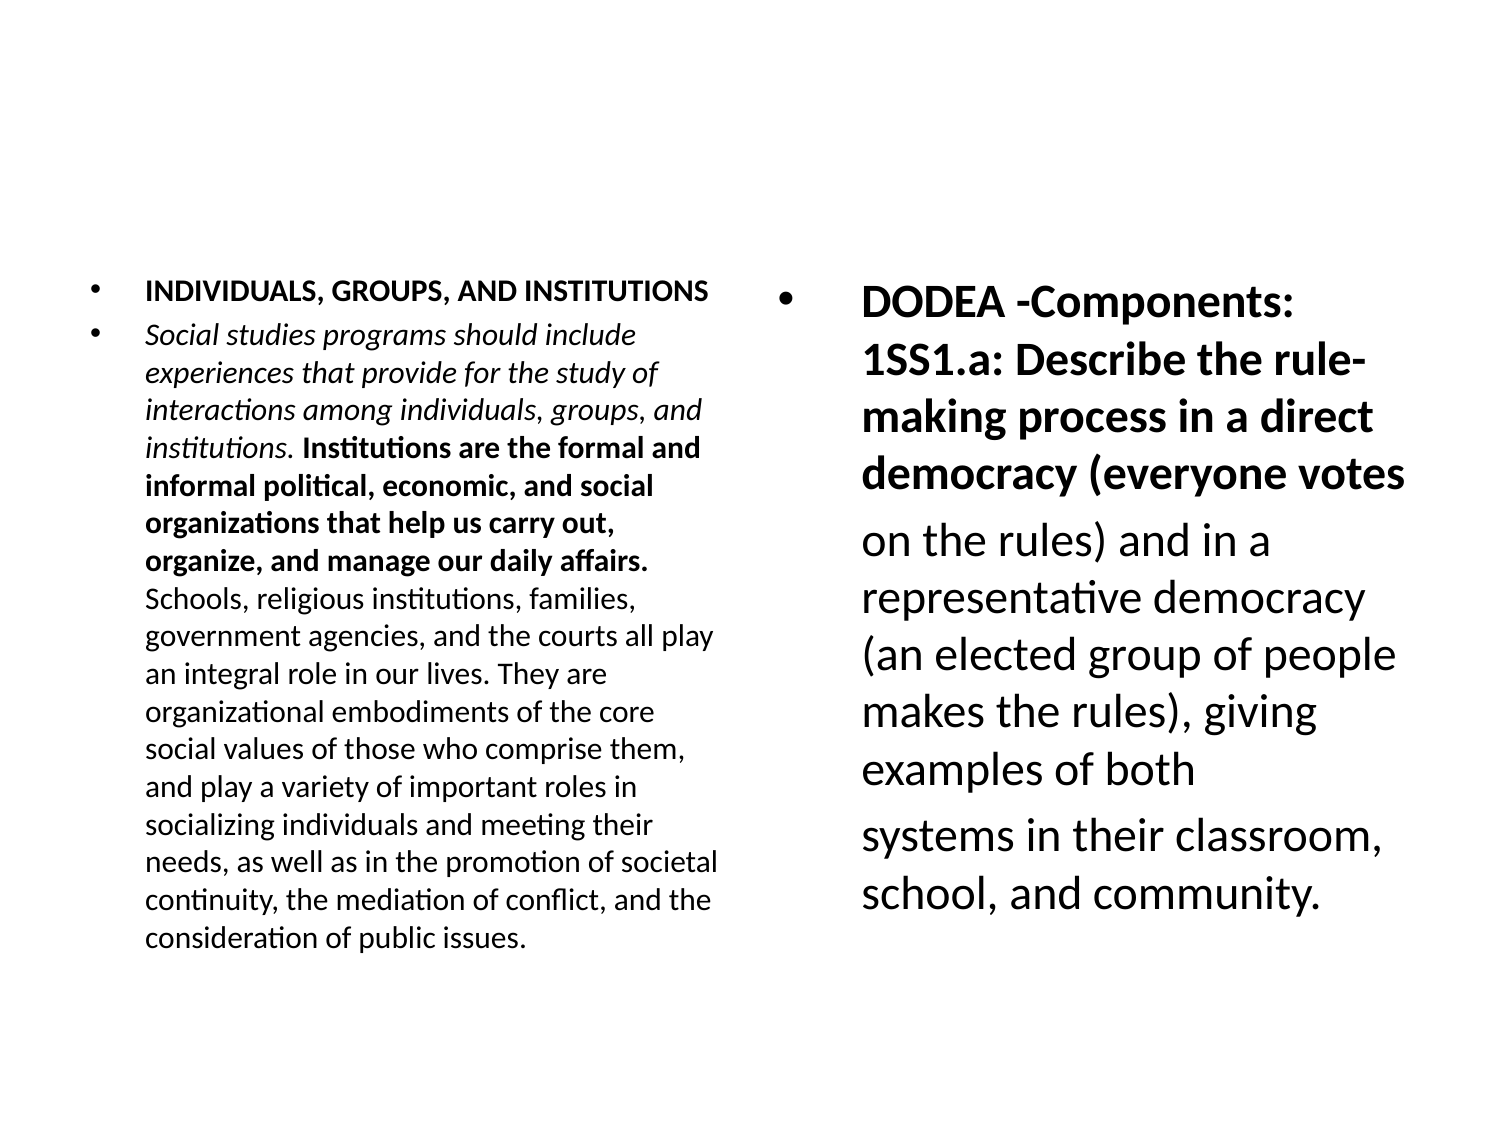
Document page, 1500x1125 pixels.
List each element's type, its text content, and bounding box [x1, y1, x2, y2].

list DODEA -Components: 1SS1.a: Describe the rule-making process in a direct democracy (everyone votes on the rules) and in a representative democracy (an elected group of people makes the rules), giving examples of both systems in their classroom, school, and community. [762, 262, 1425, 1005]
list INDIVIDUALS, GROUPS, AND INSTITUTIONS Social studies programs should include experiences that provide for the study of interactions among individuals, groups, and institutions. Institutions are the formal and informal political, economic, and social organizations that help us carry out, organize, and manage our daily affairs. Schools, religious institutions, families, government agencies, and the courts all play an integral role in our lives. They are organizational embodiments of the core social values of those who comprise them, and play a variety of important roles in socializing individuals and meeting their needs, as well as in the promotion of societal continuity, the mediation of conflict, and the consideration of public issues. [75, 262, 738, 1005]
